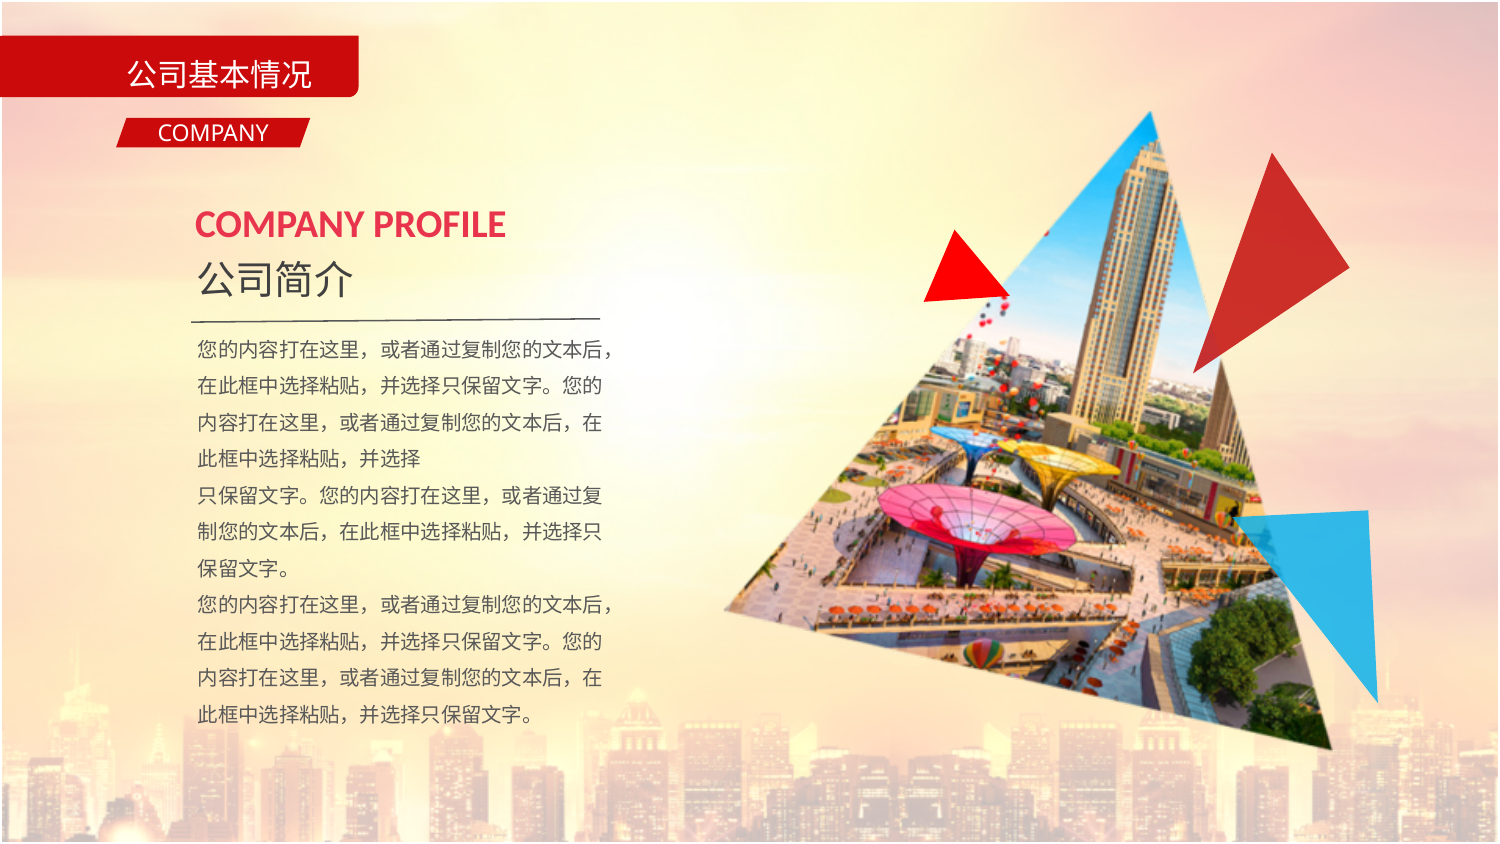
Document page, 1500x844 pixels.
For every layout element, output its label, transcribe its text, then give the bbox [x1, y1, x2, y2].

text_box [0, 35, 359, 101]
picture [618, 111, 1483, 755]
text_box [190, 318, 601, 323]
text_box COMPANY [114, 115, 313, 150]
text_box 您的内容打在这里，或者通过复制您的文本后，在此框中选择粘贴，并选择只保留文字。您的内容打在这里，或者通过复制您的文本后，在此框中选择粘贴，并选择 只保留文字。您的内容打在这里，或者通过复制您的文本后，在此框中选择粘贴，并选择只保留文字。 您的内容打在这里，或者通过复制您的文本后，在此框中选择粘贴，并选择只保留文字。您的内容打在这里，或者通过复制您的文本后，在此框中选择粘贴，并选择只保留文字。 [192, 322, 619, 766]
text_box 公司简介 [191, 252, 377, 306]
text_box COMPANY PROFILE [189, 195, 563, 248]
